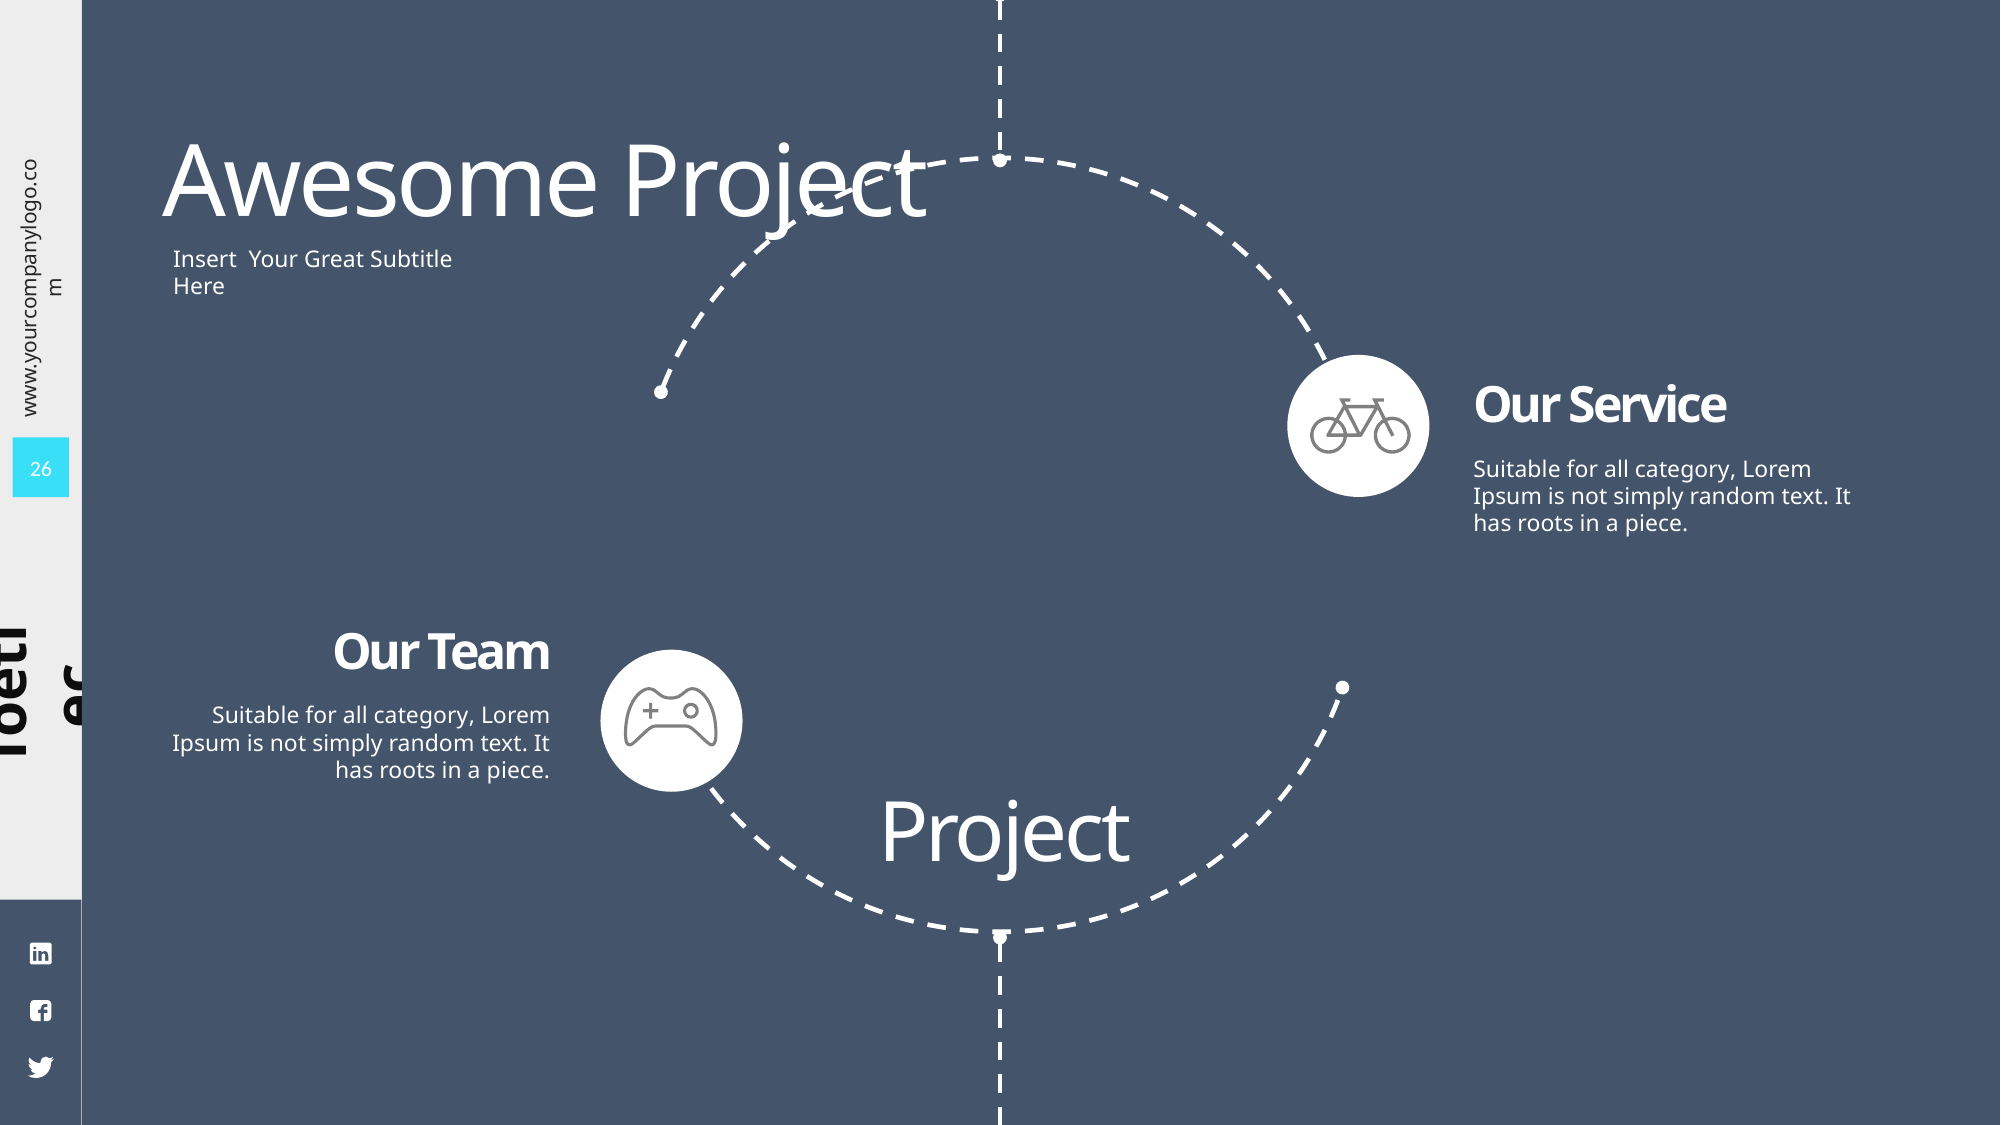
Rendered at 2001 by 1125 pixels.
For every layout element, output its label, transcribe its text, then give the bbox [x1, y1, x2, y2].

picture [81, 0, 2000, 1125]
slide_number 26 [12, 437, 69, 498]
